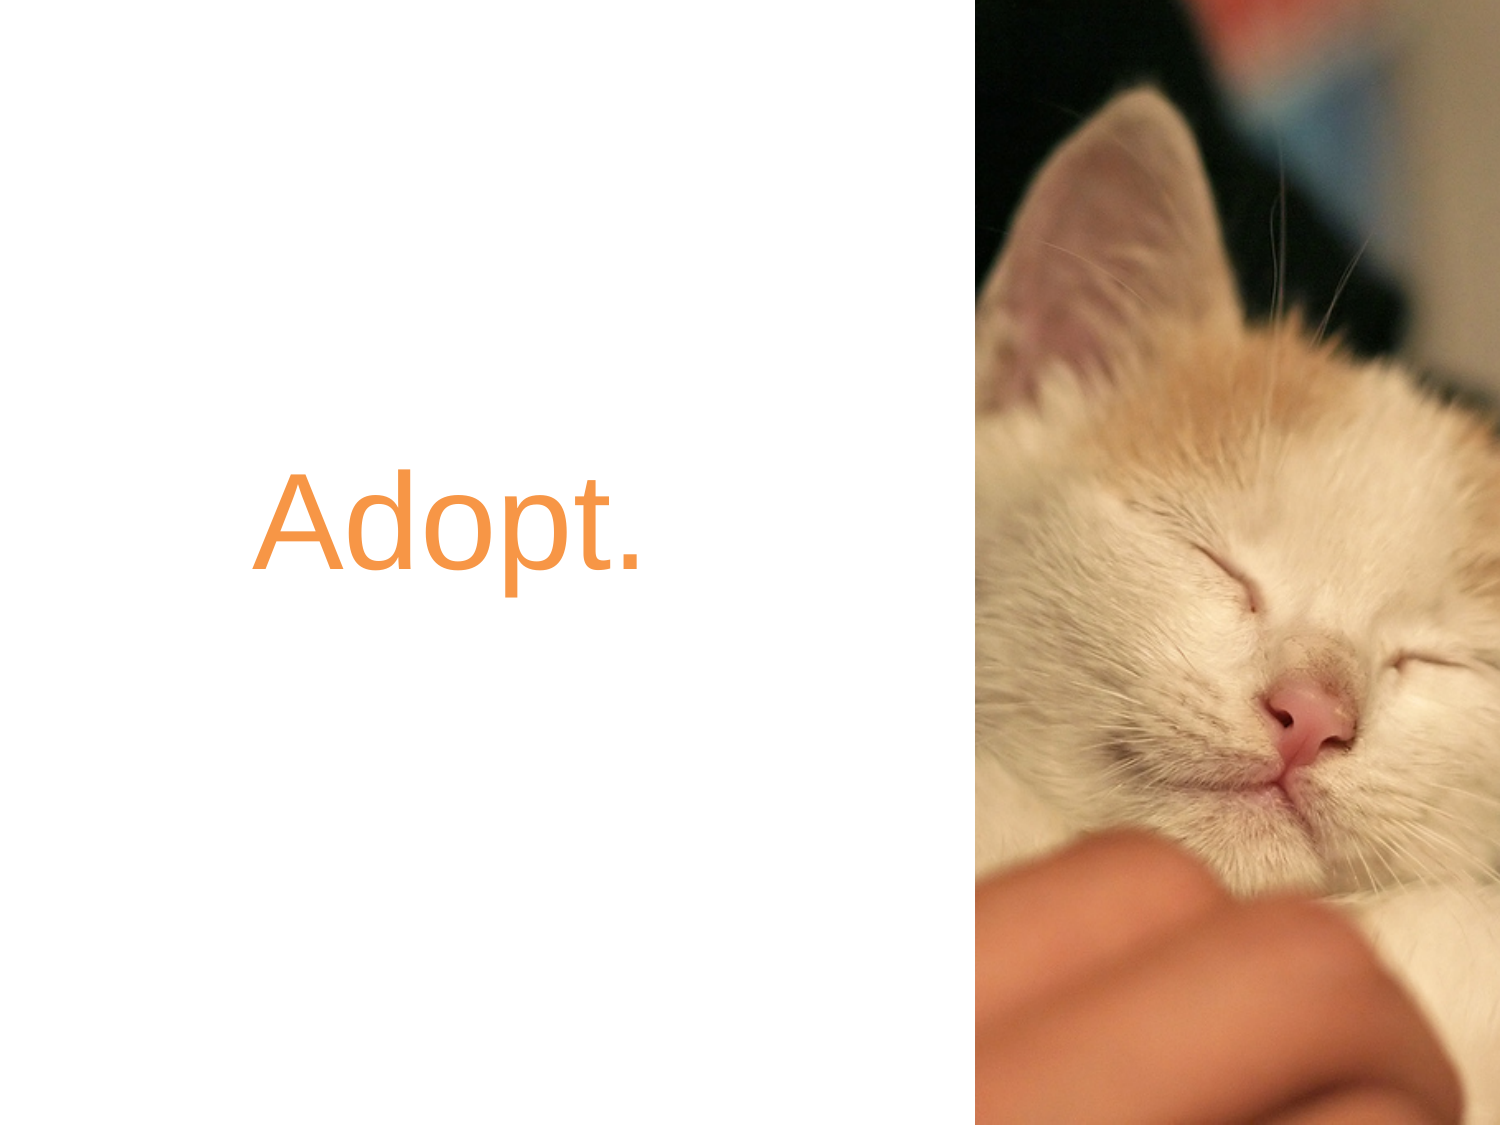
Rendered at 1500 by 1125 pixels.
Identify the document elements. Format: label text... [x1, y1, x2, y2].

picture [974, 0, 1500, 1125]
text_box Adopt. [237, 425, 713, 605]
